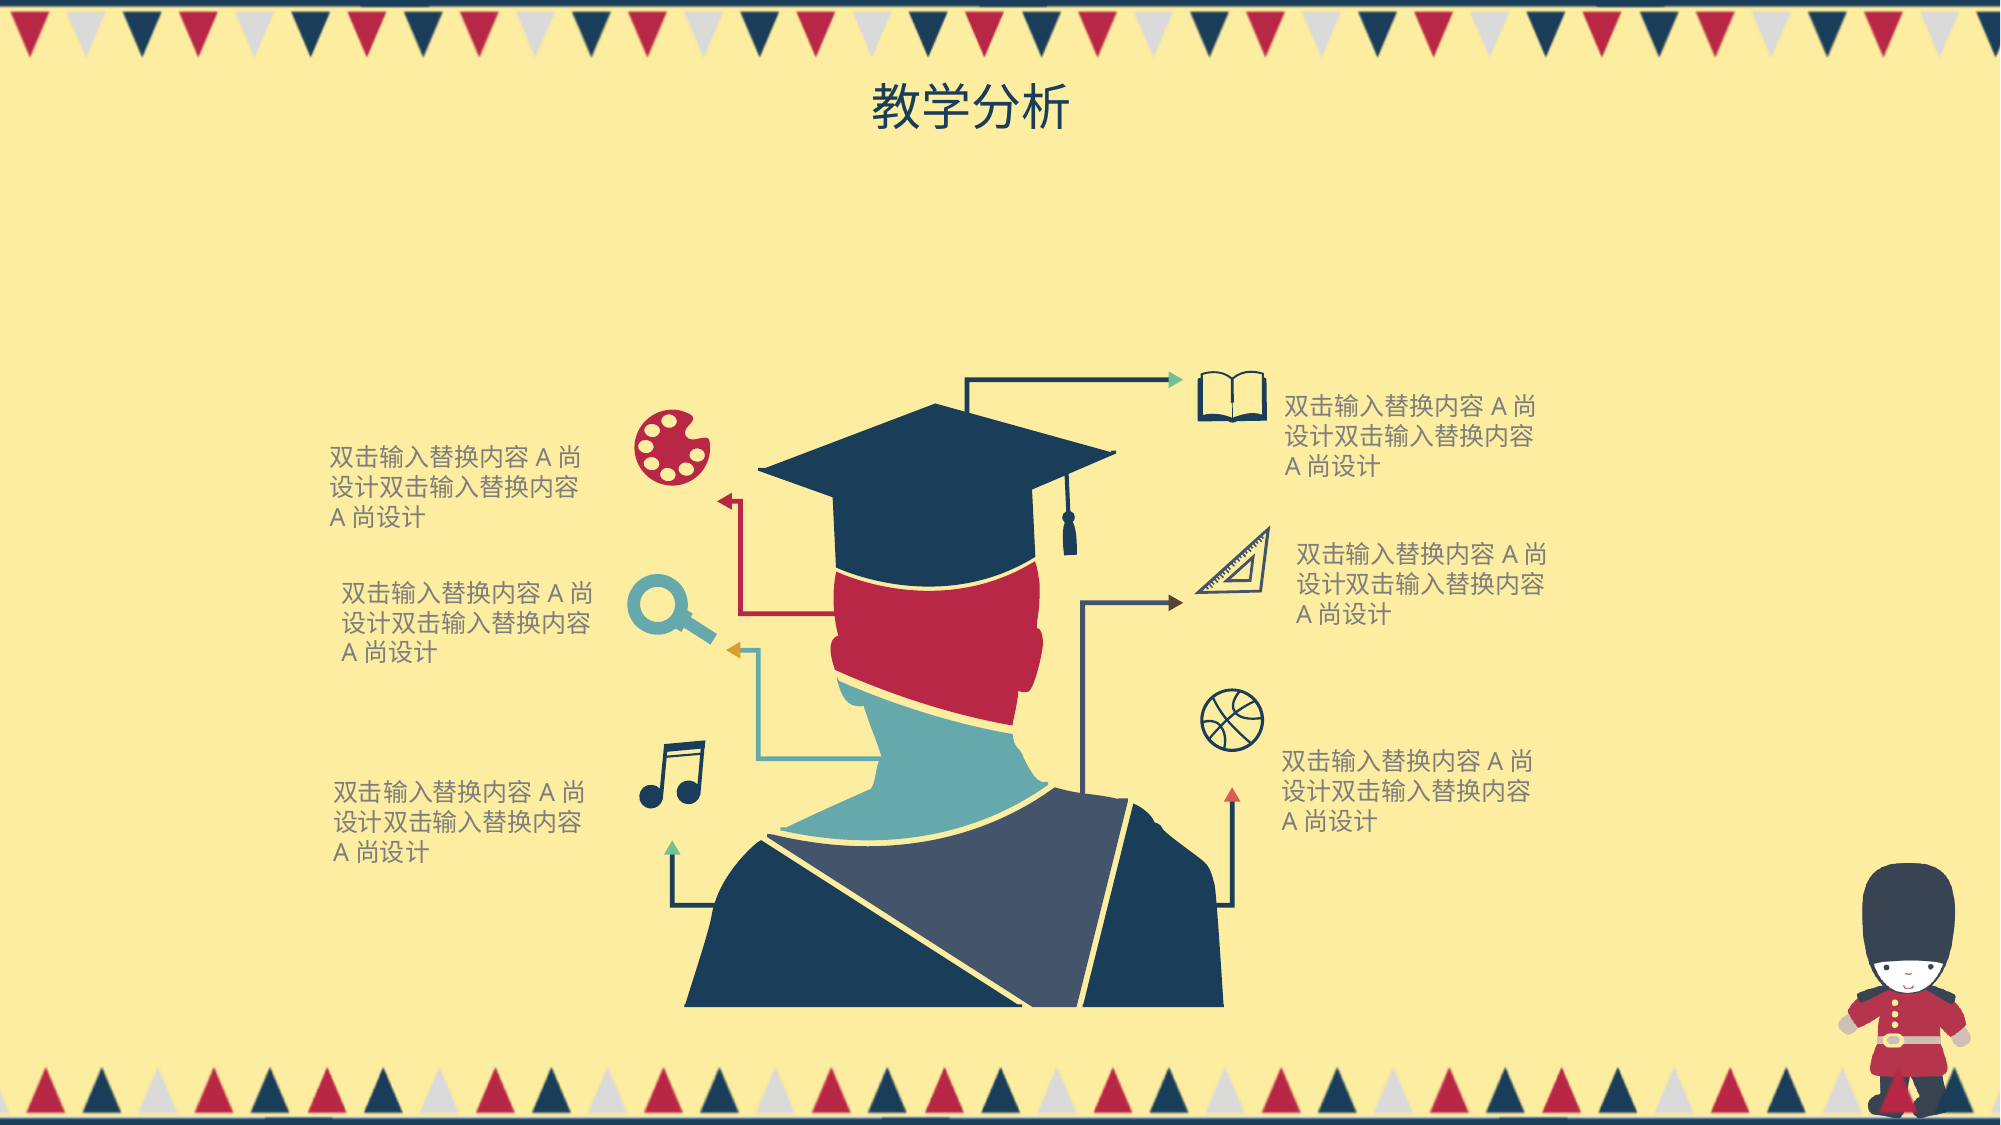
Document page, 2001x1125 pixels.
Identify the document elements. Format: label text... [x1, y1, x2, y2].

text_box [1224, 688, 1265, 752]
text_box [634, 409, 684, 486]
text_box [1224, 525, 1271, 594]
text_box [627, 574, 684, 635]
text_box 双击输入替换内容A尚设计双击输入替换内容A尚设计 [1266, 737, 1566, 843]
text_box [1197, 370, 1267, 423]
text_box [669, 855, 684, 908]
text_box [663, 840, 681, 855]
text_box 双击输入替换内容A尚设计双击输入替换内容A尚设计 [326, 569, 626, 675]
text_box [684, 403, 1224, 1008]
text_box 双击输入替换内容A尚设计双击输入替换内容A尚设计 [318, 768, 618, 874]
text_box 双击输入替换内容A尚设计双击输入替换内容A尚设计 [314, 433, 614, 539]
text_box [1224, 802, 1235, 908]
picture [1827, 837, 2001, 1047]
picture [0, 1048, 2001, 1125]
text_box 教学分析 [678, 67, 1264, 143]
text_box [639, 742, 684, 809]
text_box [1168, 371, 1184, 389]
text_box [1224, 787, 1241, 802]
text_box 双击输入替换内容A尚设计双击输入替换内容A尚设计 [1281, 530, 1581, 636]
text_box [964, 377, 1168, 403]
text_box 双击输入替换内容A尚设计双击输入替换内容A尚设计 [1270, 383, 1570, 488]
picture [0, 0, 2001, 77]
